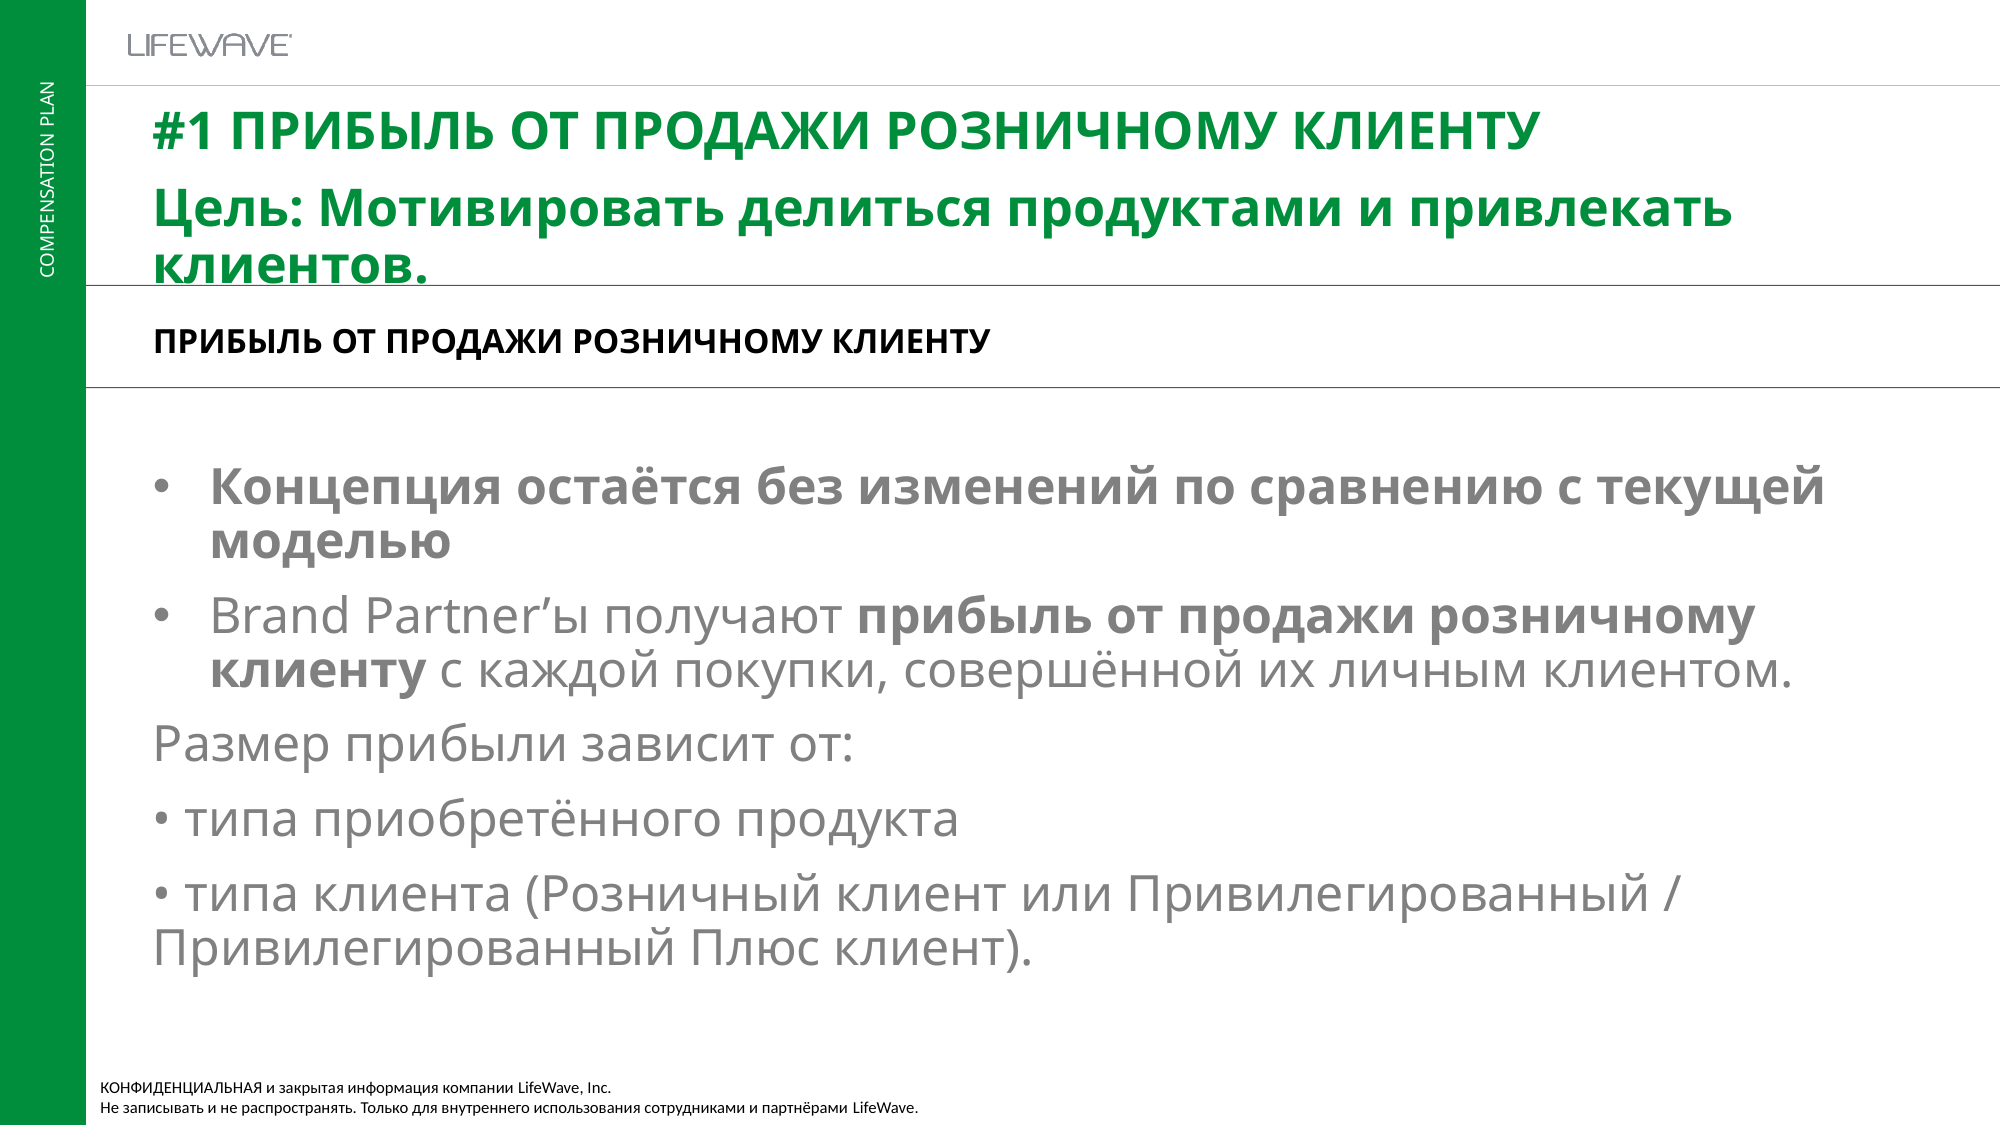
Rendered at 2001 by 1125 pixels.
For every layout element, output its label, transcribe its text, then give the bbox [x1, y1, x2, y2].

list Концепция остаётся без изменений по сравнению с текущей моделью Brand Partner’ы получают прибыль от продажи розничному клиенту с каждой покупки, совершённой их личным клиентом. Размер прибыли зависит от: • типа приобретённого продукта • типа клиента (Розничный клиент или Привилегированный / Привилегированный Плюс клиент). [138, 453, 1896, 1043]
text_box КОНФИДЕНЦИАЛЬНАЯ и закрытая информация компании LifeWave, Inc. Не записывать и не распространять. Только для внутреннего использования сотрудниками и партнёрами LifeWave. [85, 1069, 975, 1125]
picture [126, 33, 292, 57]
list #1 ПРИБЫЛЬ ОТ ПРОДАЖИ РОЗНИЧНОМУ КЛИЕНТУ Цель: Мотивировать делиться продуктами и привлекать клиентов. [138, 97, 1935, 279]
list ПРИБЫЛЬ ОТ ПРОДАЖИ РОЗНИЧНОМУ КЛИЕНТУ [138, 317, 1084, 370]
